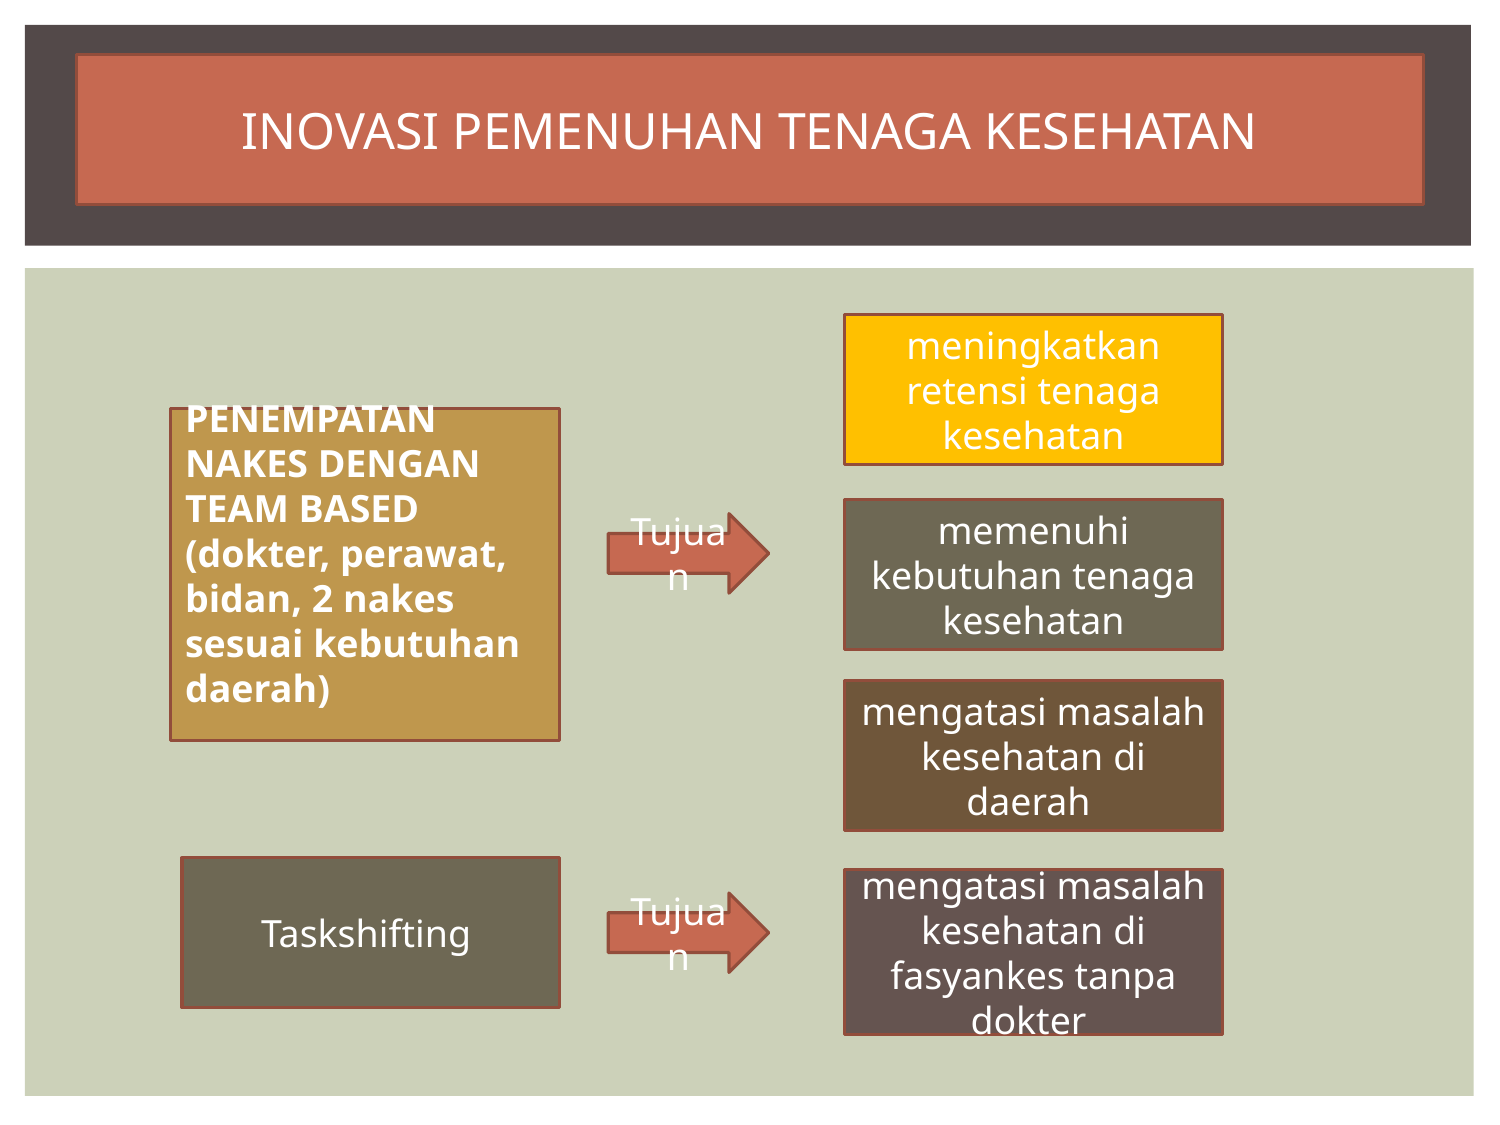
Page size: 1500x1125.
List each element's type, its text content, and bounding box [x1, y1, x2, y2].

text_box memenuhi kebutuhan tenaga kesehatan [843, 498, 1224, 651]
text_box INOVASI PEMENUHAN TENAGA KESEHATAN [75, 53, 1425, 206]
text_box mengatasi masalah kesehatan di fasyankes tanpa dokter [843, 868, 1224, 1036]
text_box Taskshifting [180, 856, 561, 1009]
text_box mengatasi masalah kesehatan di daerah [843, 679, 1224, 832]
text_box Tujuan [606, 891, 770, 974]
text_box meningkatkan retensi tenaga kesehatan [843, 313, 1224, 466]
text_box Tujuan [606, 512, 770, 595]
text_box PENEMPATAN NAKES DENGAN TEAM BASED (dokter, perawat, bidan, 2 nakes sesuai kebutuhan daerah) [169, 407, 561, 742]
